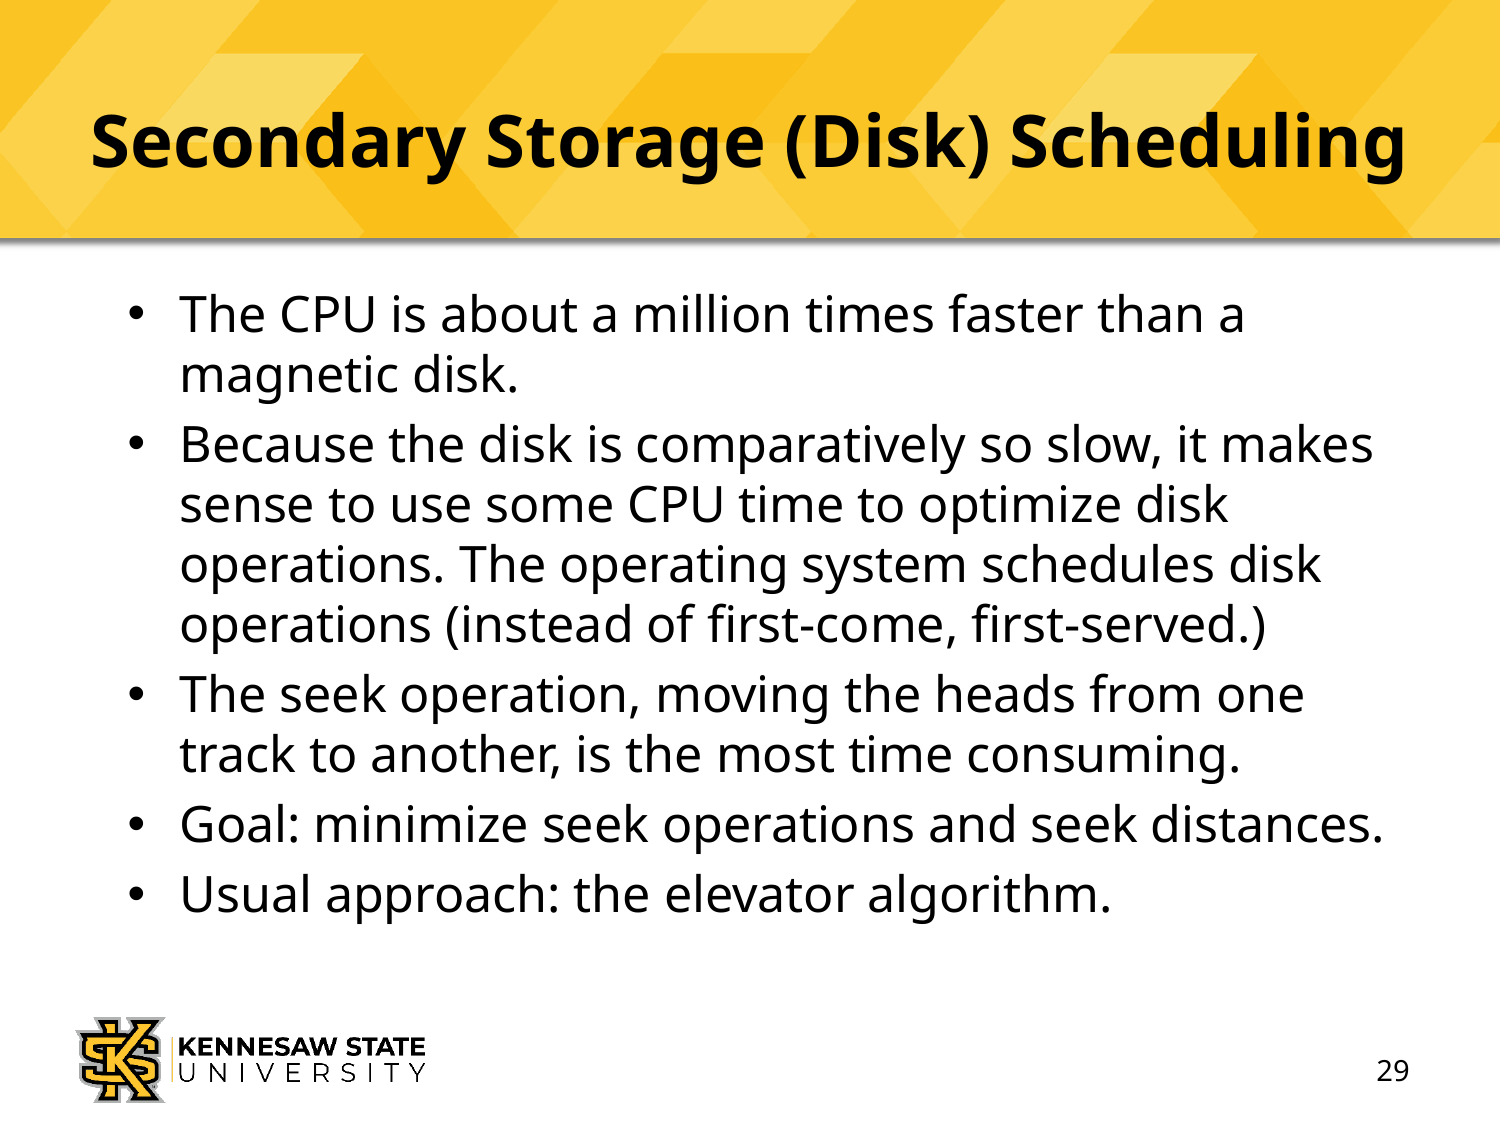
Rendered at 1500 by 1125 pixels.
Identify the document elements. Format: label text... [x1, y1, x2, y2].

picture [75, 1017, 425, 1103]
picture [0, 0, 1500, 251]
title Secondary Storage (Disk) Scheduling [75, 45, 1425, 233]
slide_number 29 [1074, 1042, 1425, 1103]
list The CPU is about a million times faster than a magnetic disk. Because the disk is comparatively so slow, it makes sense to use some CPU time to optimize disk operations. The operating system schedules disk operations (instead of first-come, first-served.) The seek operation, moving the heads from one track to another, is the most time consuming. Goal: minimize seek operations and seek distances. Usual approach: the elevator algorithm. [112, 275, 1438, 1001]
